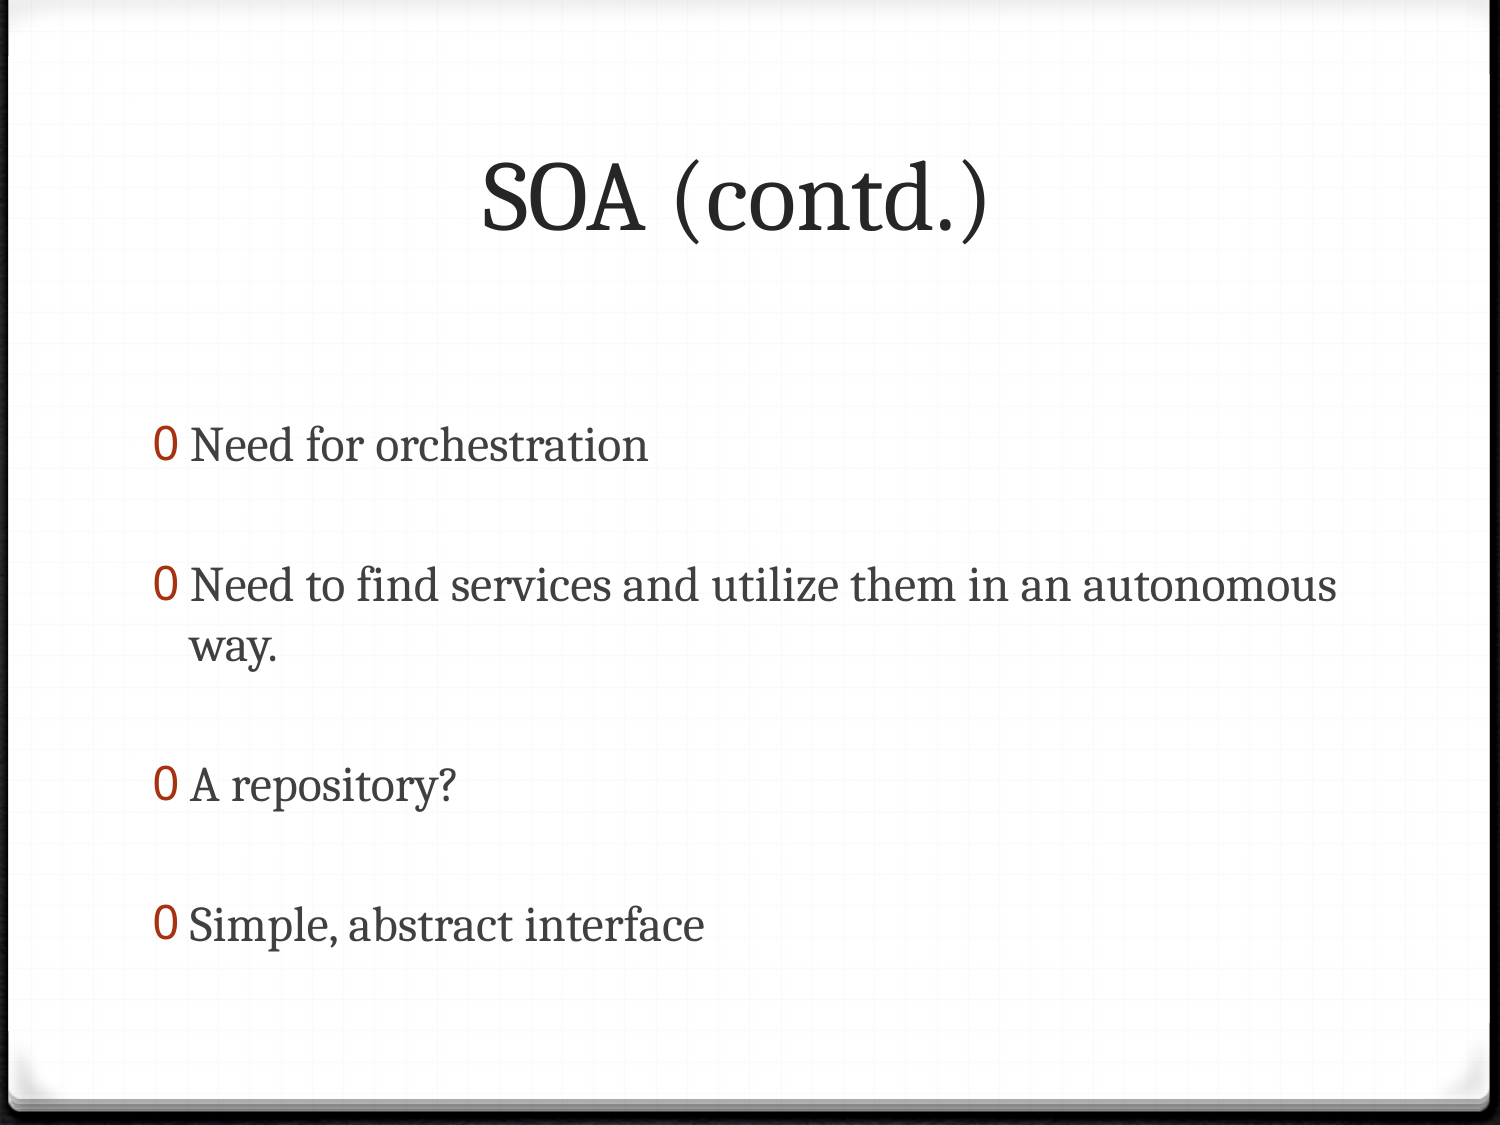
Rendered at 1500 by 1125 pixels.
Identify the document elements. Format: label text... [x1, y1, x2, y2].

picture [0, 0, 1500, 1125]
list Need for orchestration Need to find services and utilize them in an autonomous way. A repository? Simple, abstract interface [137, 334, 1363, 983]
title SOA (contd.) [90, 71, 1410, 309]
